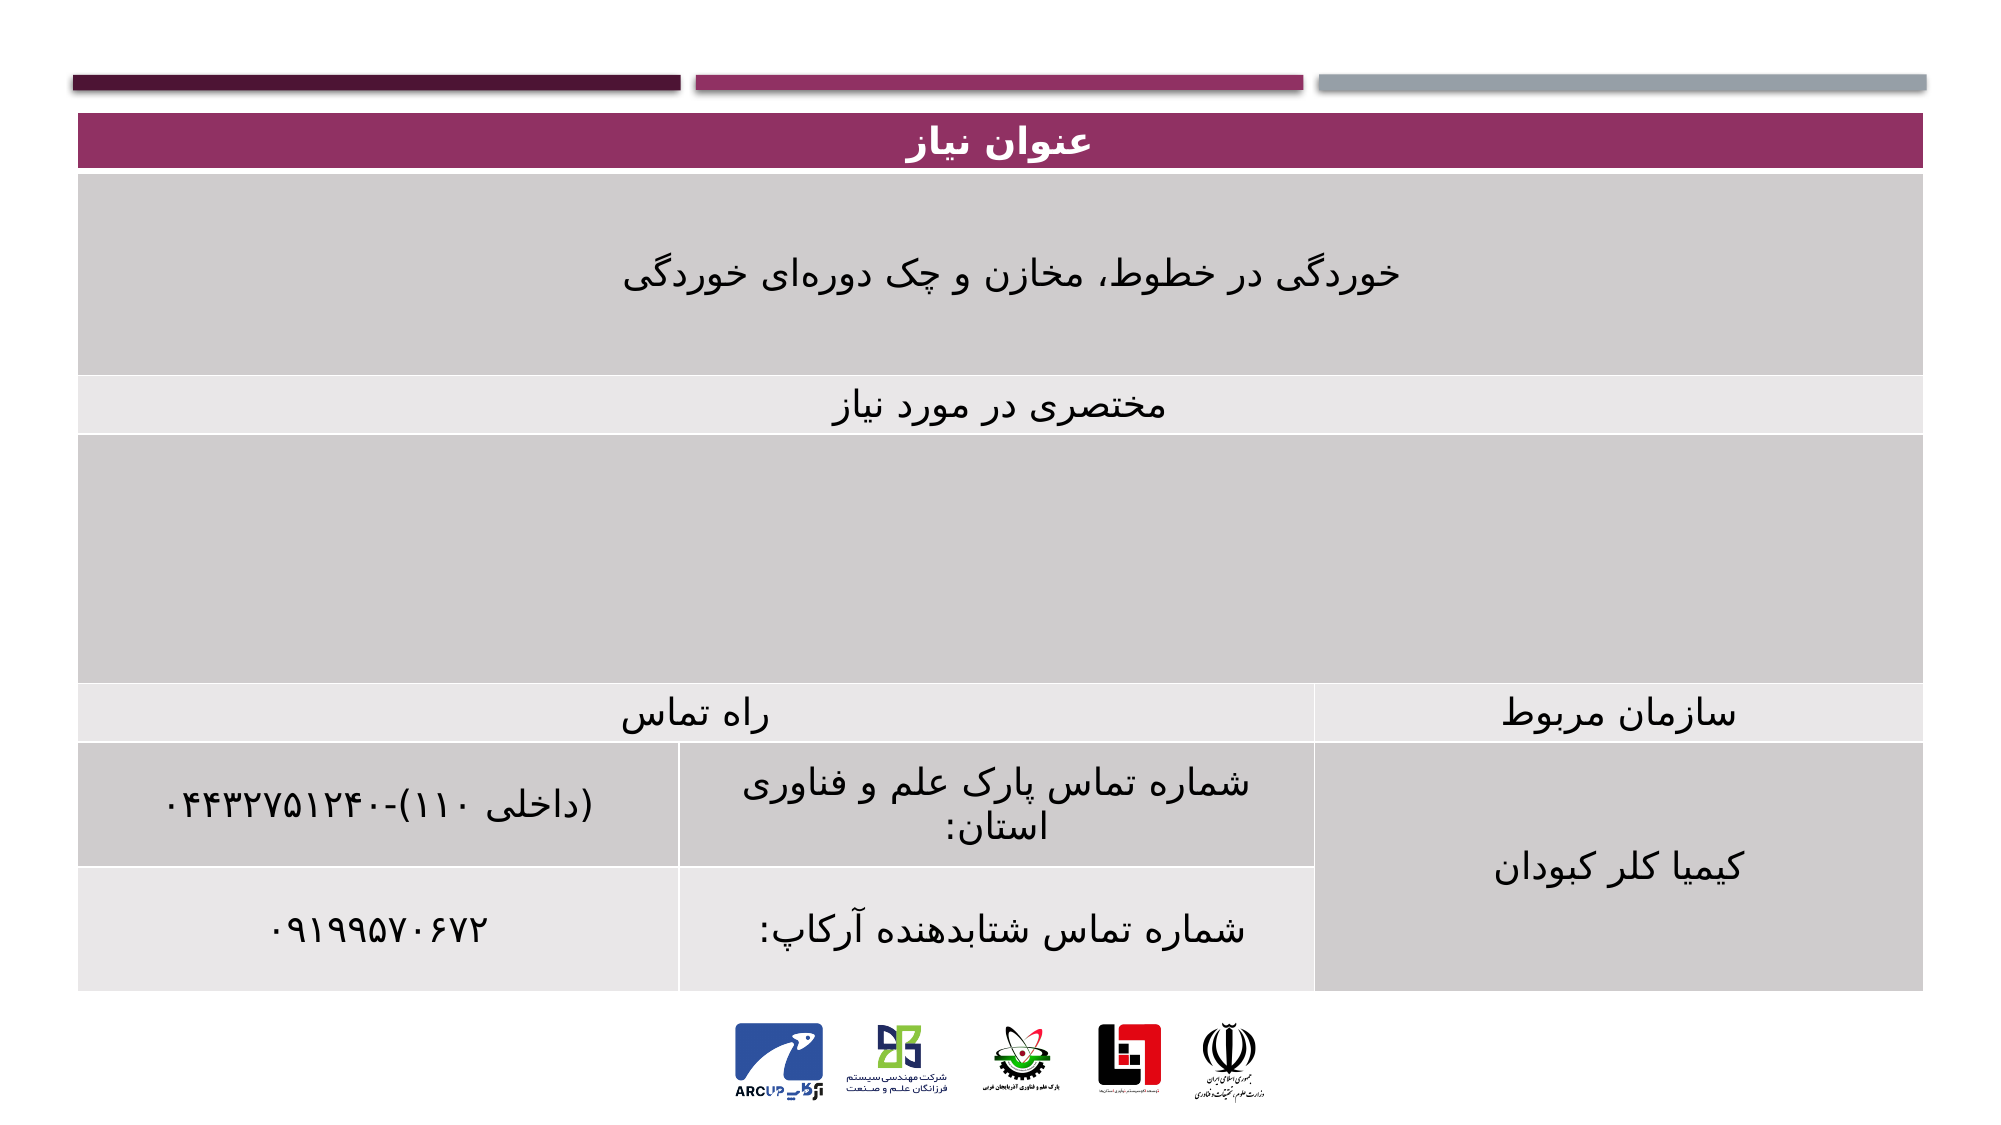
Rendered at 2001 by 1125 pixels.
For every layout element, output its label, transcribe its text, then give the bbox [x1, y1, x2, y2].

table_cell شماره تماس پارک علم و فناوری استان: [680, 743, 1314, 866]
table_cell ۰۹۱۹۹۵۷۰۶۷۲ [78, 868, 678, 991]
table_cell شماره تماس شتابدهنده آرکاپ: [680, 868, 1314, 991]
table_cell خوردگی در خطوط، مخازن و چک دوره‌ای خوردگی [78, 174, 1923, 375]
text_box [728, 1018, 1271, 1103]
table_cell سازمان مربوط [1315, 684, 1923, 741]
table_cell مختصری در مورد نیاز [78, 376, 1923, 433]
table_header عنوان نیاز [78, 113, 1923, 168]
table_cell راه تماس [78, 684, 1314, 741]
table_cell (داخلی ۱۱۰)-۰۴۴۳۲۷۵۱۲۴۰ [78, 743, 678, 866]
table_cell [78, 435, 1923, 683]
table_cell کیمیا کلر کبودان [1315, 743, 1923, 991]
